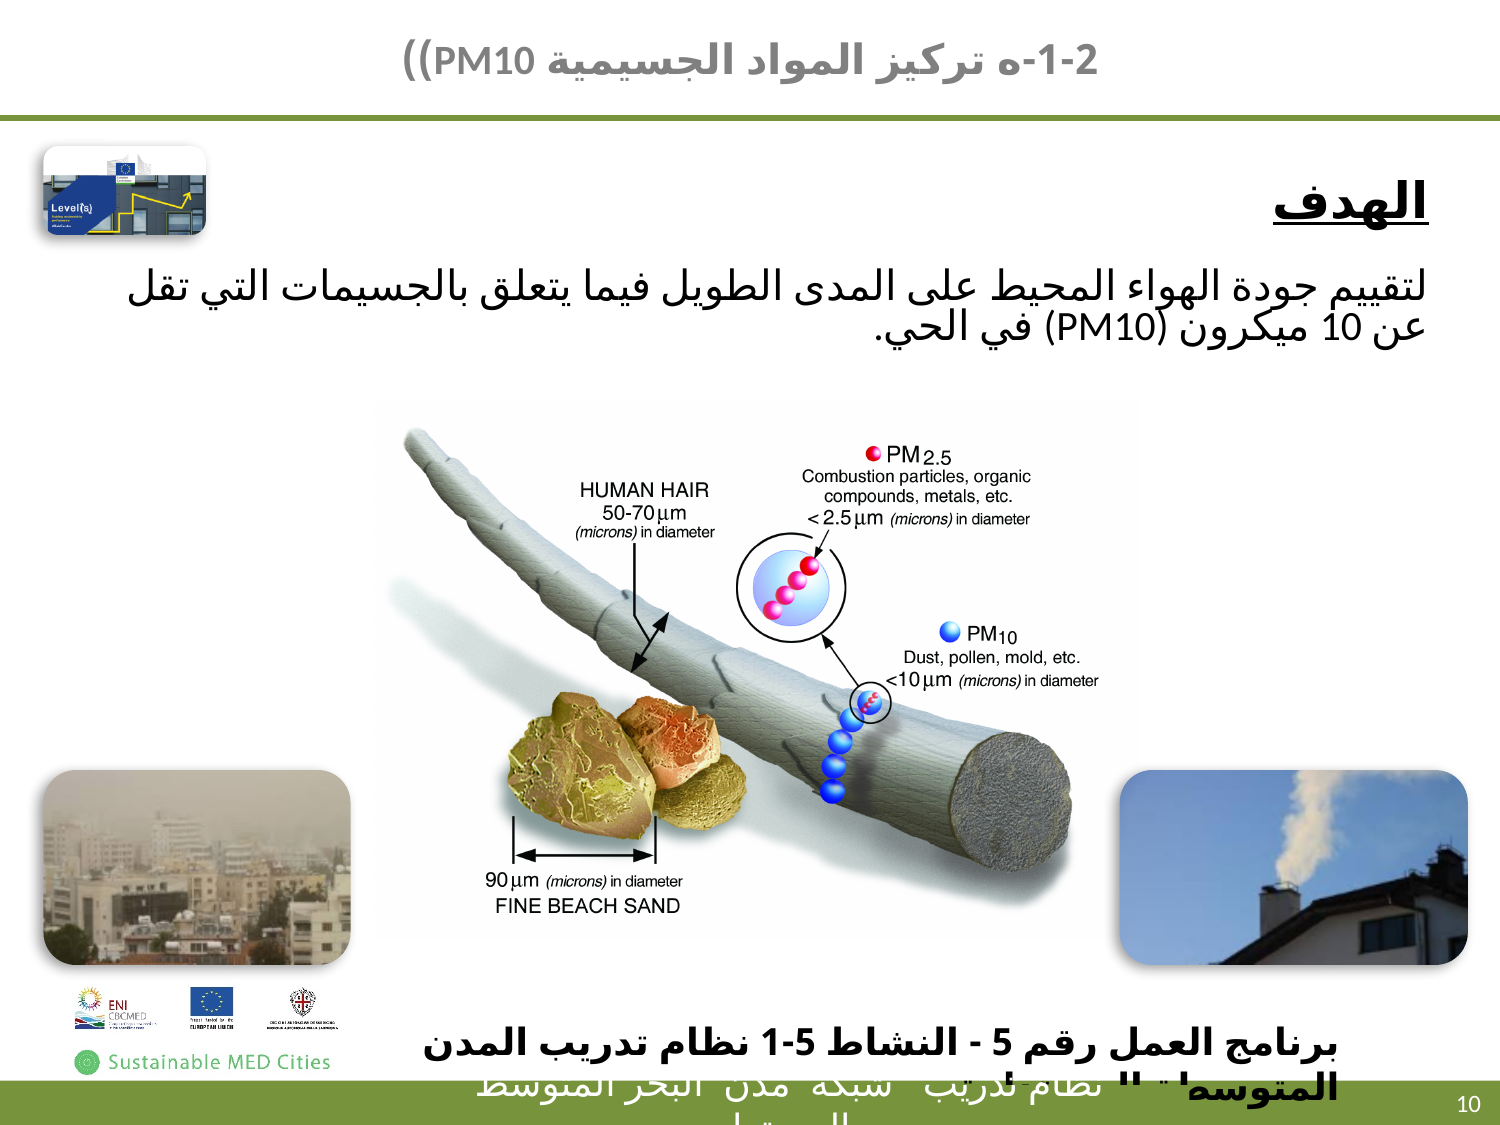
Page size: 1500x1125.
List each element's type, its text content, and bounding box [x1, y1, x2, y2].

title 1-2-ه تركيز المواد الجسيمية PM10)) [0, 0, 1500, 117]
picture [62, 978, 356, 1080]
list الهدف لتقييم جودة الهواء المحيط على المدى الطويل فيما يتعلق بالجسيمات التي تقل عن 10 ميكرون (PM10) في الحي. [73, 161, 1444, 904]
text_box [330, 990, 1493, 1123]
picture [43, 769, 351, 966]
picture [43, 145, 207, 236]
picture [371, 401, 1469, 966]
